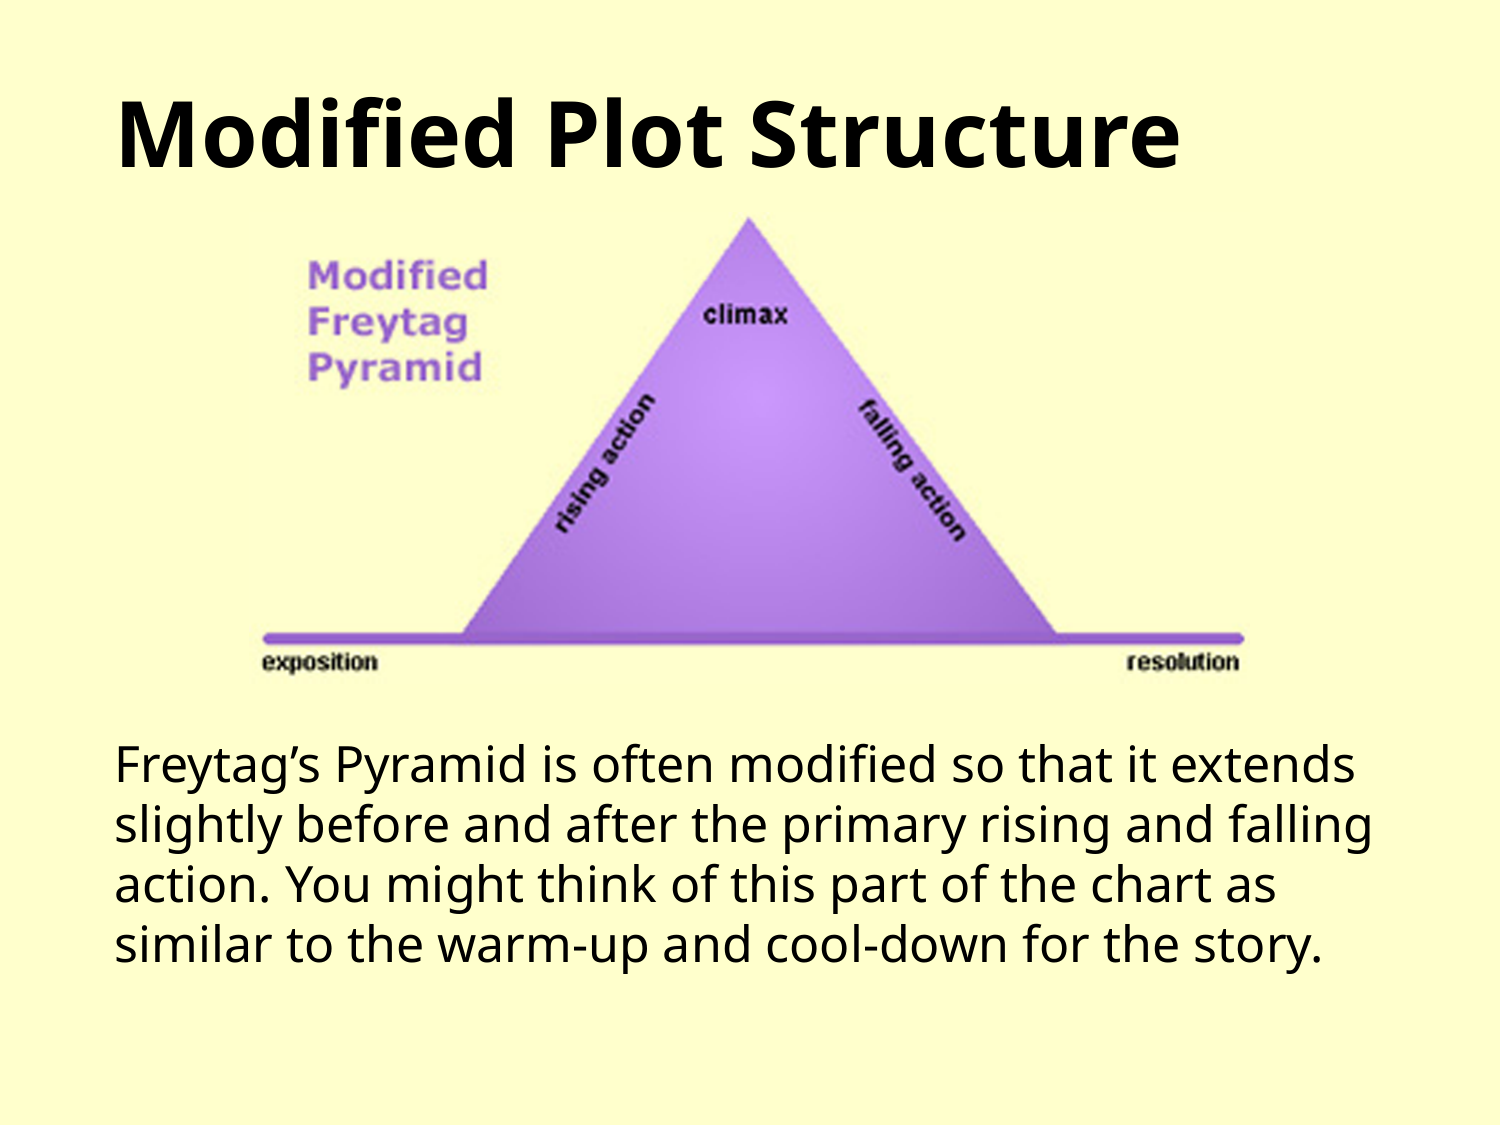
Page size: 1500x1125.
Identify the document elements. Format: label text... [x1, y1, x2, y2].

title Modified Plot Structure [99, 37, 1375, 225]
text_box Freytag’s Pyramid is often modified so that it extends slightly before and after the primary rising and falling action. You might think of this part of the chart as similar to the warm-up and cool-down for the story. [99, 724, 1400, 980]
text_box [249, 212, 1251, 684]
